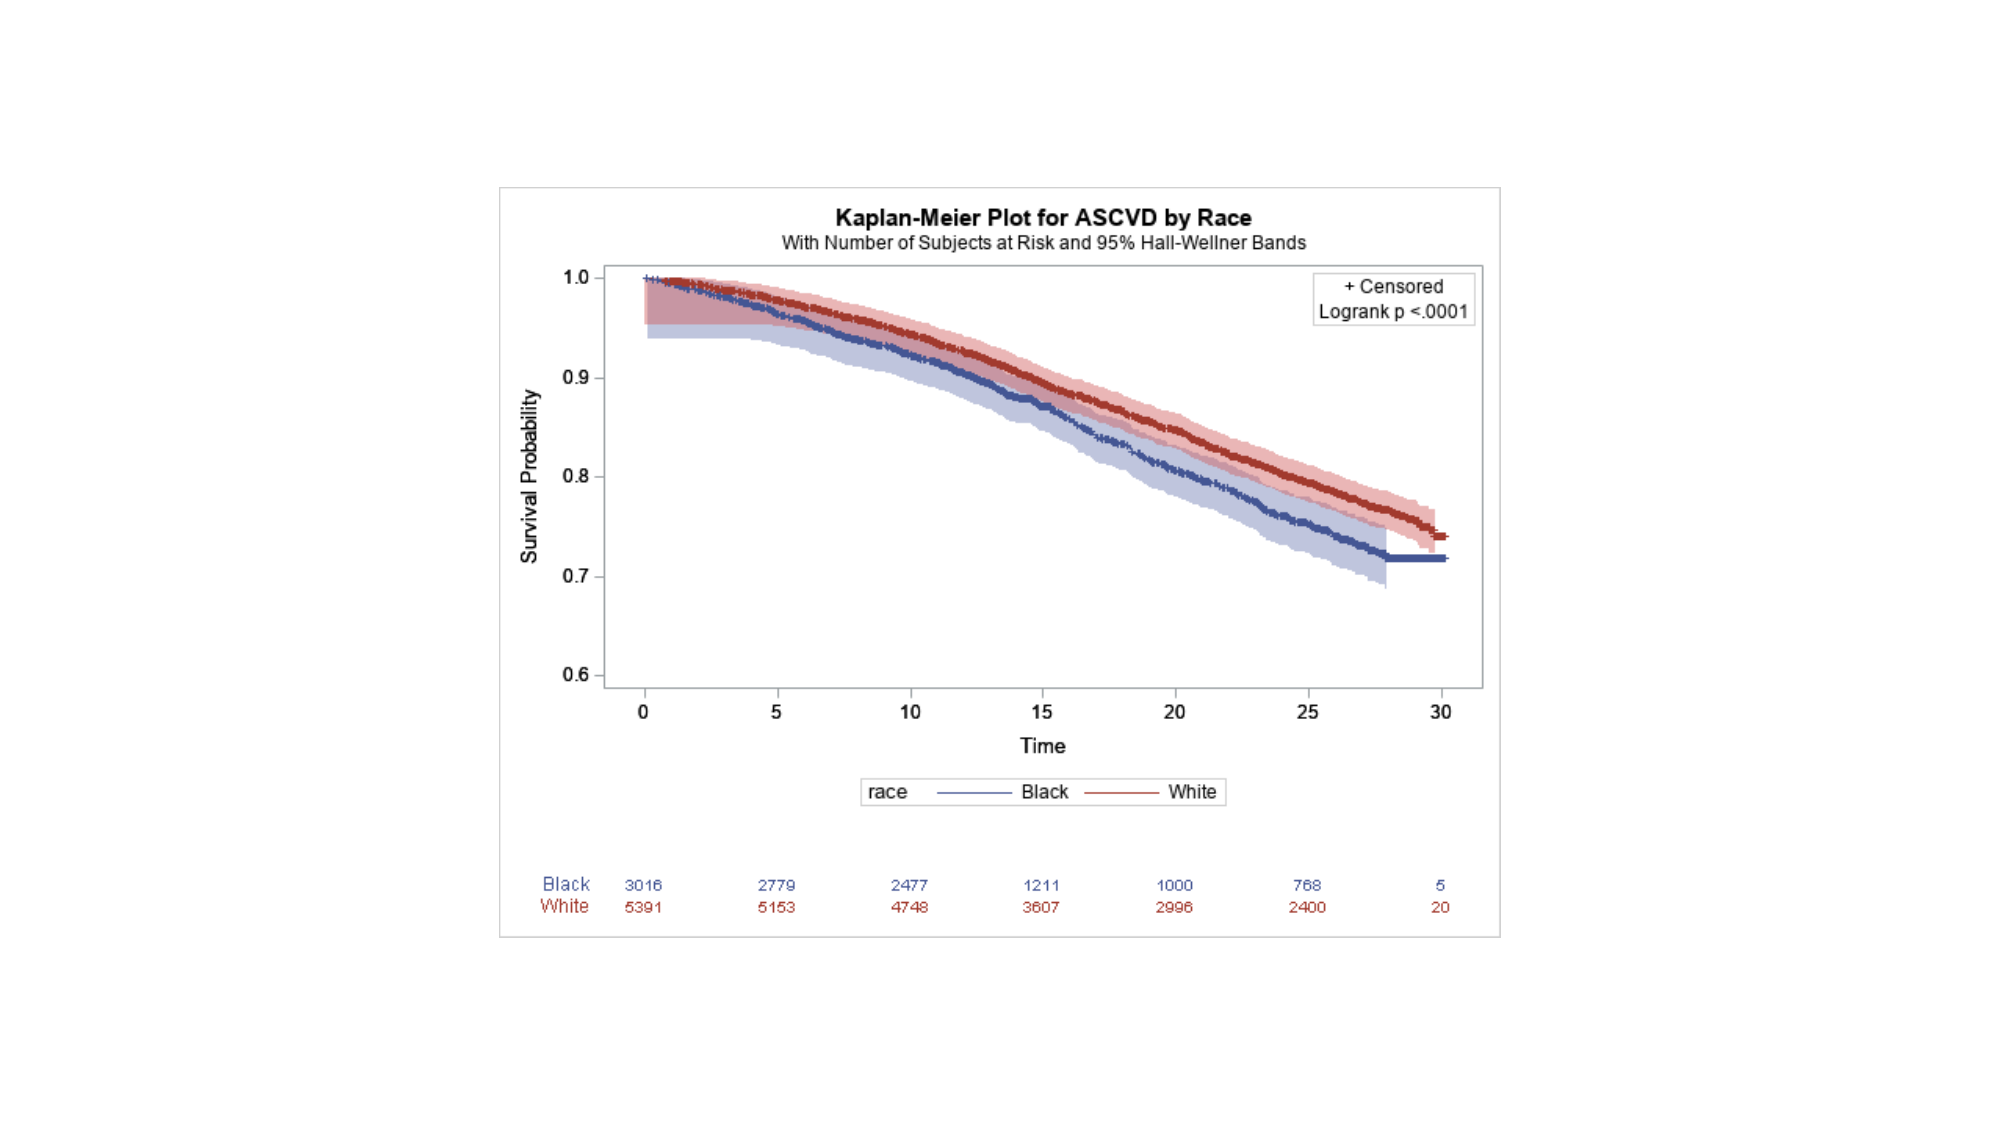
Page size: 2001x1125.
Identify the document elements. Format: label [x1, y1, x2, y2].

picture [499, 187, 1501, 938]
